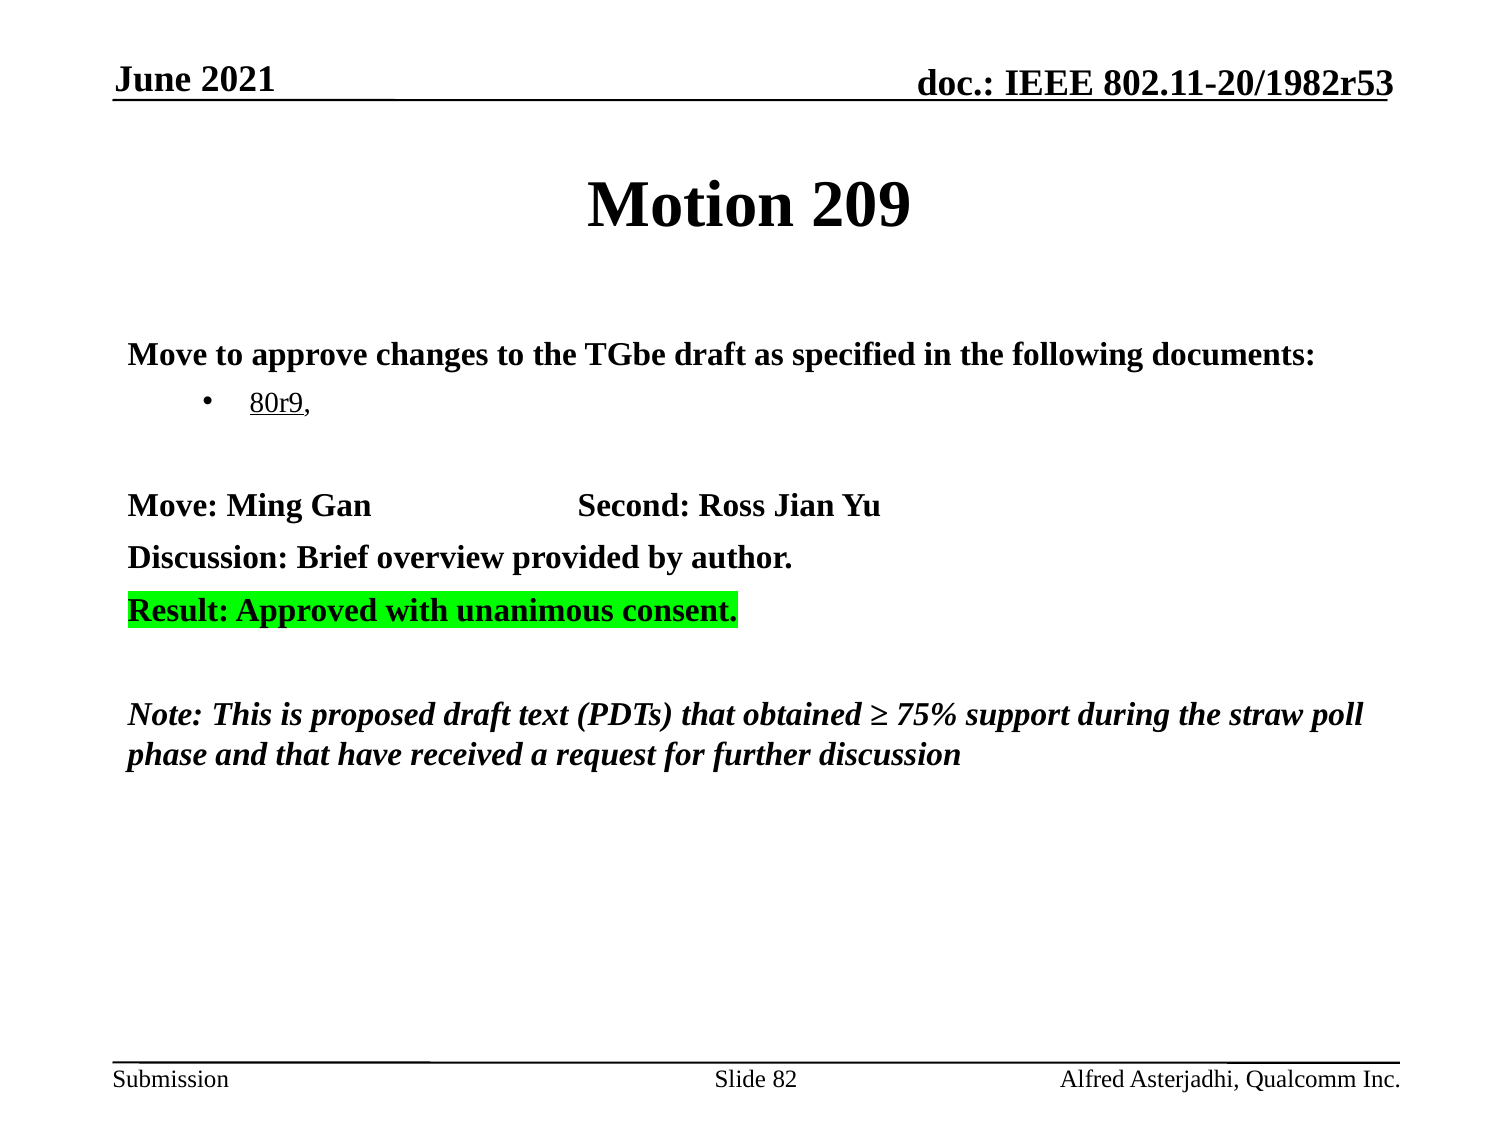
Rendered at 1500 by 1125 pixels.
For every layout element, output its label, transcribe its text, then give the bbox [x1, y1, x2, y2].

title Motion 209 [112, 112, 1388, 288]
footer Alfred Asterjadhi, Qualcomm Inc. [878, 1061, 1402, 1093]
list Move to approve changes to the TGbe draft as specified in the following documents: 80r9, Move: Ming Gan Second: Ross Jian Yu Discussion: Brief overview provided by author. Result: Approved with unanimous consent. Note: This is proposed draft text (PDTs) that obtained ≥ 75% support during the straw poll phase and that have received a request for further discussion [112, 324, 1388, 1000]
slide_number Slide 82 [712, 1061, 800, 1123]
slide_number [114, 54, 423, 100]
